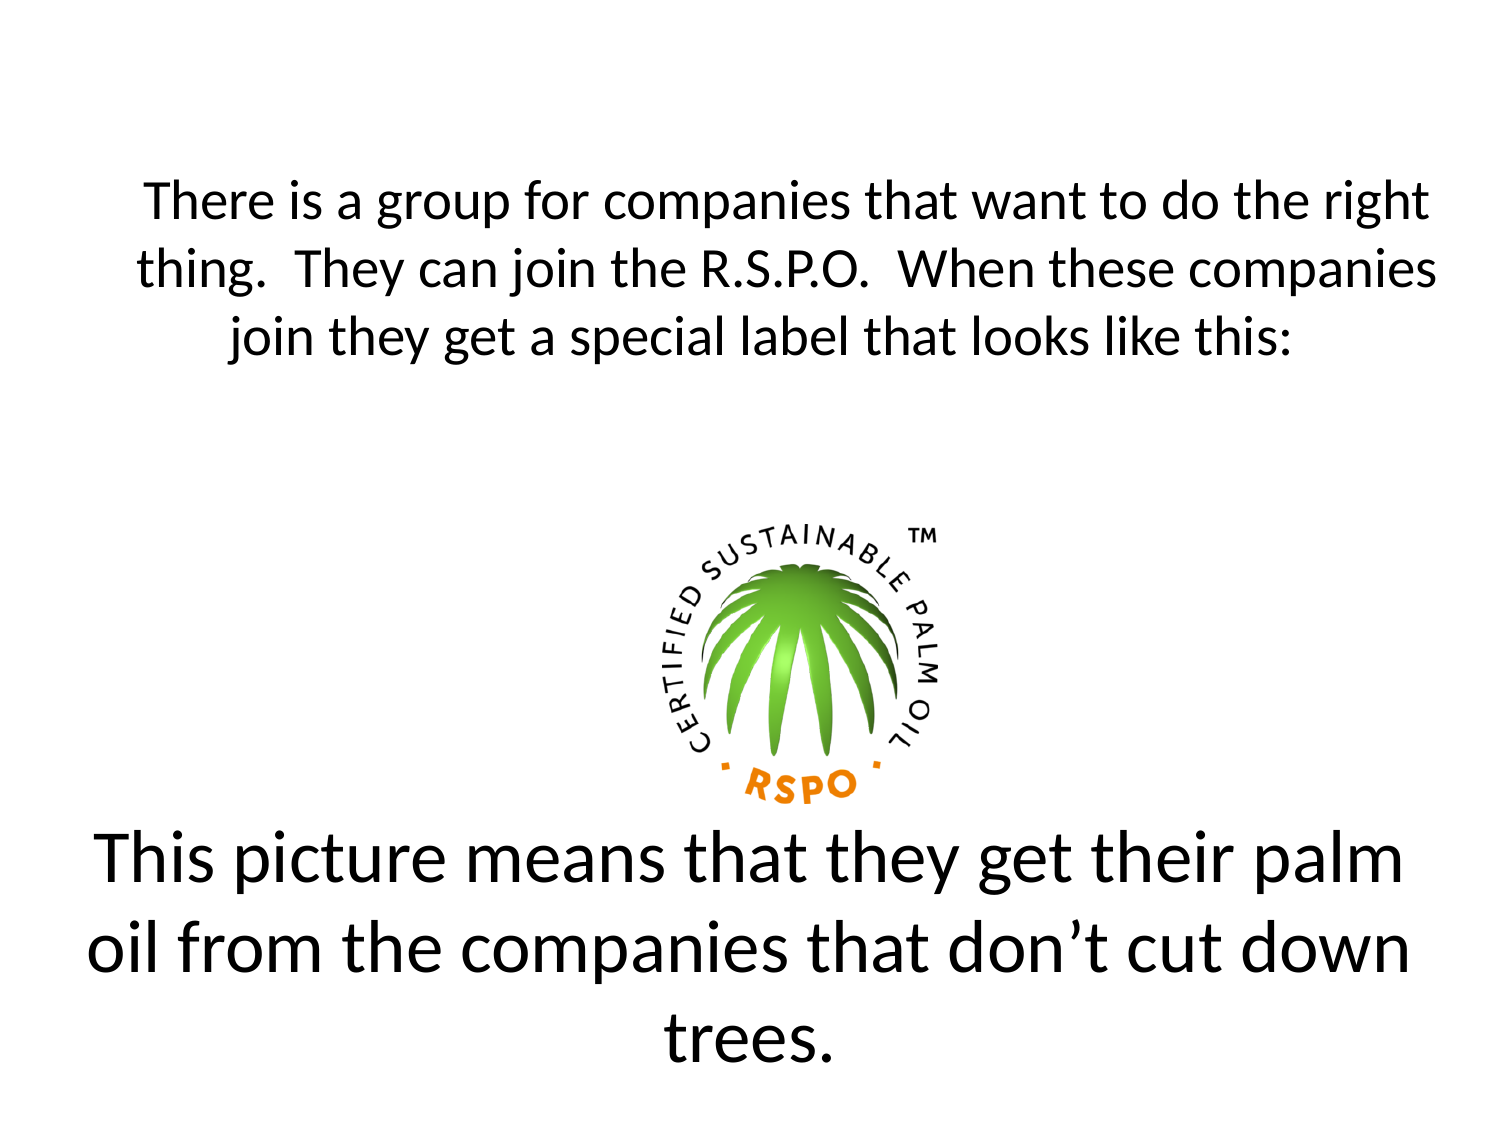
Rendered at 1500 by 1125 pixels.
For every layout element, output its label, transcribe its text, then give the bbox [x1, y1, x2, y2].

text_box This picture means that they get their palm oil from the companies that don’t cut down trees. [62, 799, 1438, 1085]
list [662, 524, 939, 805]
title There is a group for companies that want to do the right thing. They can join the R.S.P.O. When these companies join they get a special label that looks like this: [112, 125, 1463, 405]
